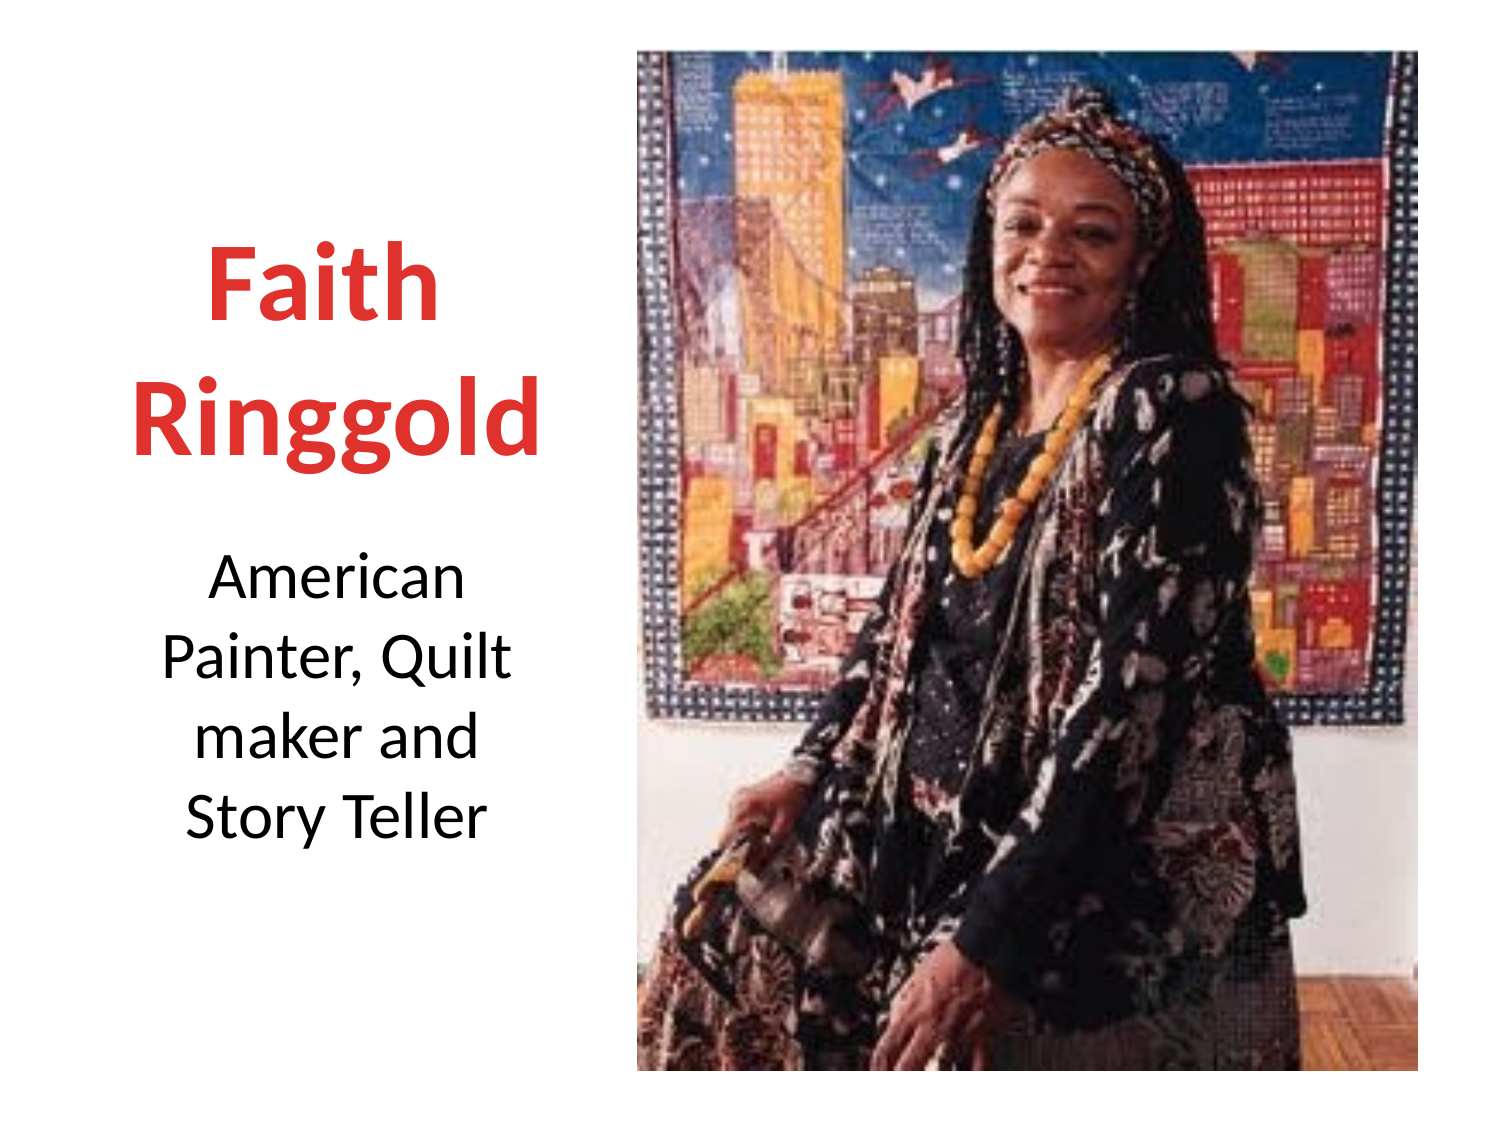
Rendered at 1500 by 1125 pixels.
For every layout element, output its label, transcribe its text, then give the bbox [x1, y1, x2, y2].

text_box American Painter, Quilt maker and Story Teller [125, 524, 550, 860]
picture [637, 49, 1418, 1071]
text_box Faith Ringgold [50, 199, 625, 485]
